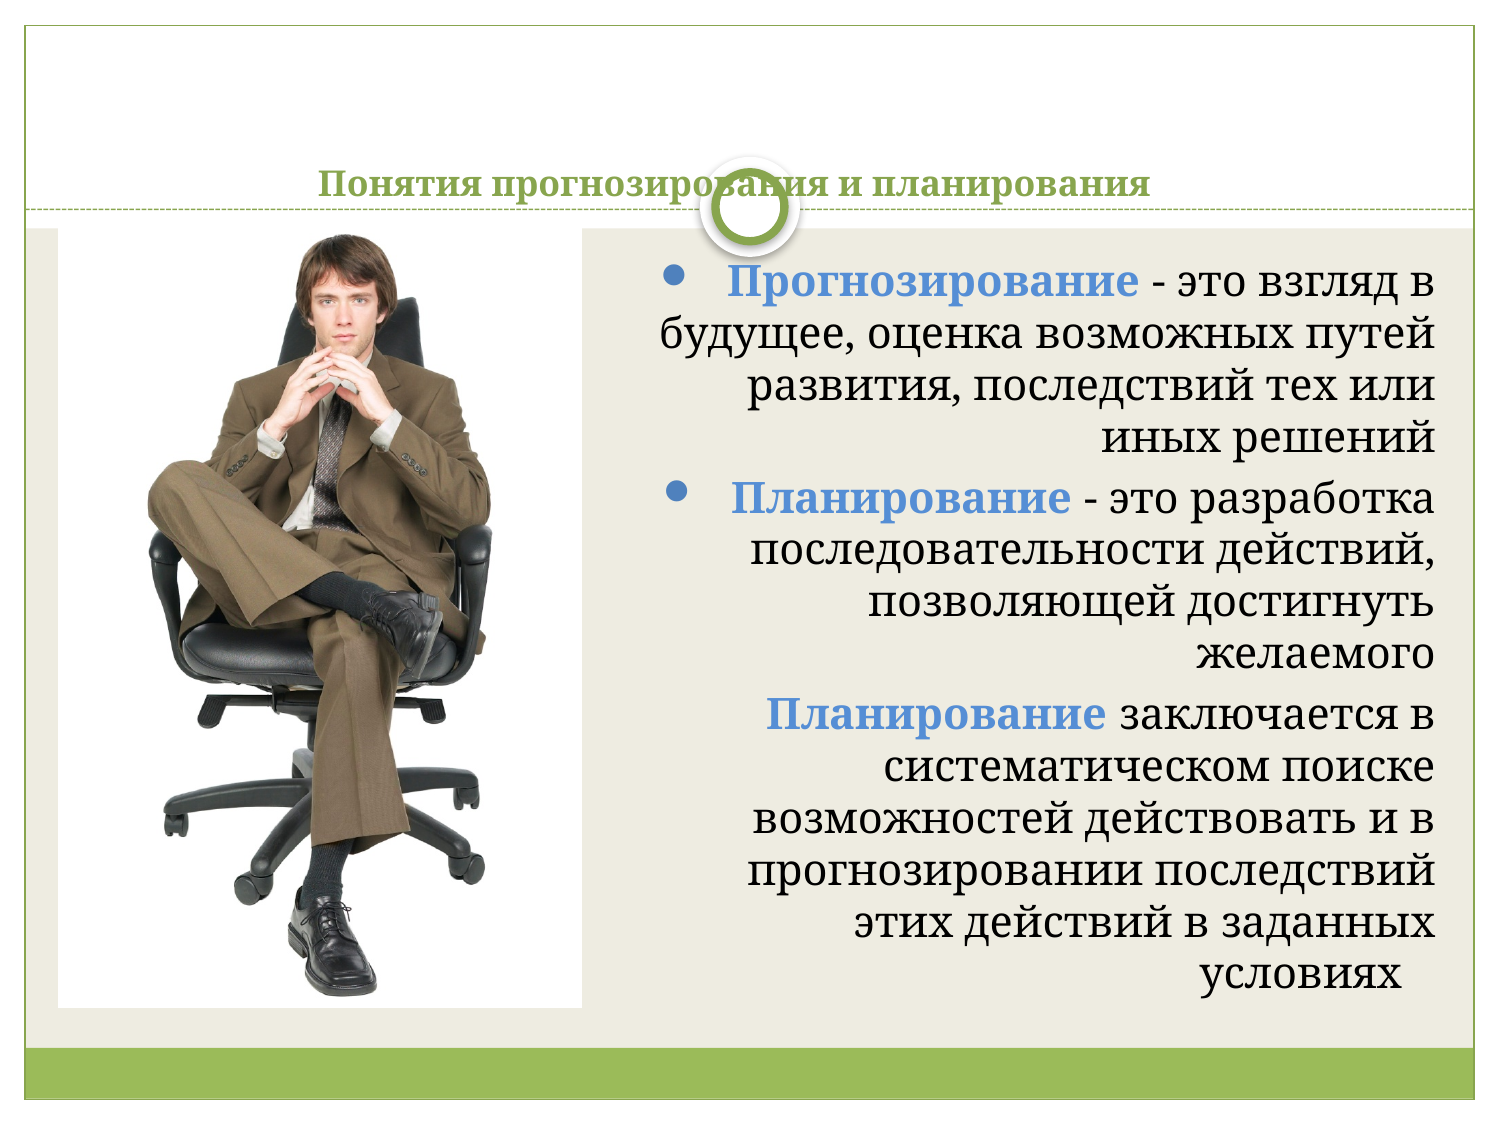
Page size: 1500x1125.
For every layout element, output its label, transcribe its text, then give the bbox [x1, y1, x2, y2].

title Понятия прогнозирования и планирования [35, 23, 1436, 254]
picture [58, 222, 583, 1008]
list Прогнозирование - это взгляд в будущее, оценка возможных путей развития, последствий тех или иных решений Планирование - это разработка последовательности действий, позволяющей достигнуть желаемого Планирование заключается в систематическом поиске возможностей действовать и в прогнозировании последствий этих действий в заданных условиях [597, 246, 1451, 1020]
